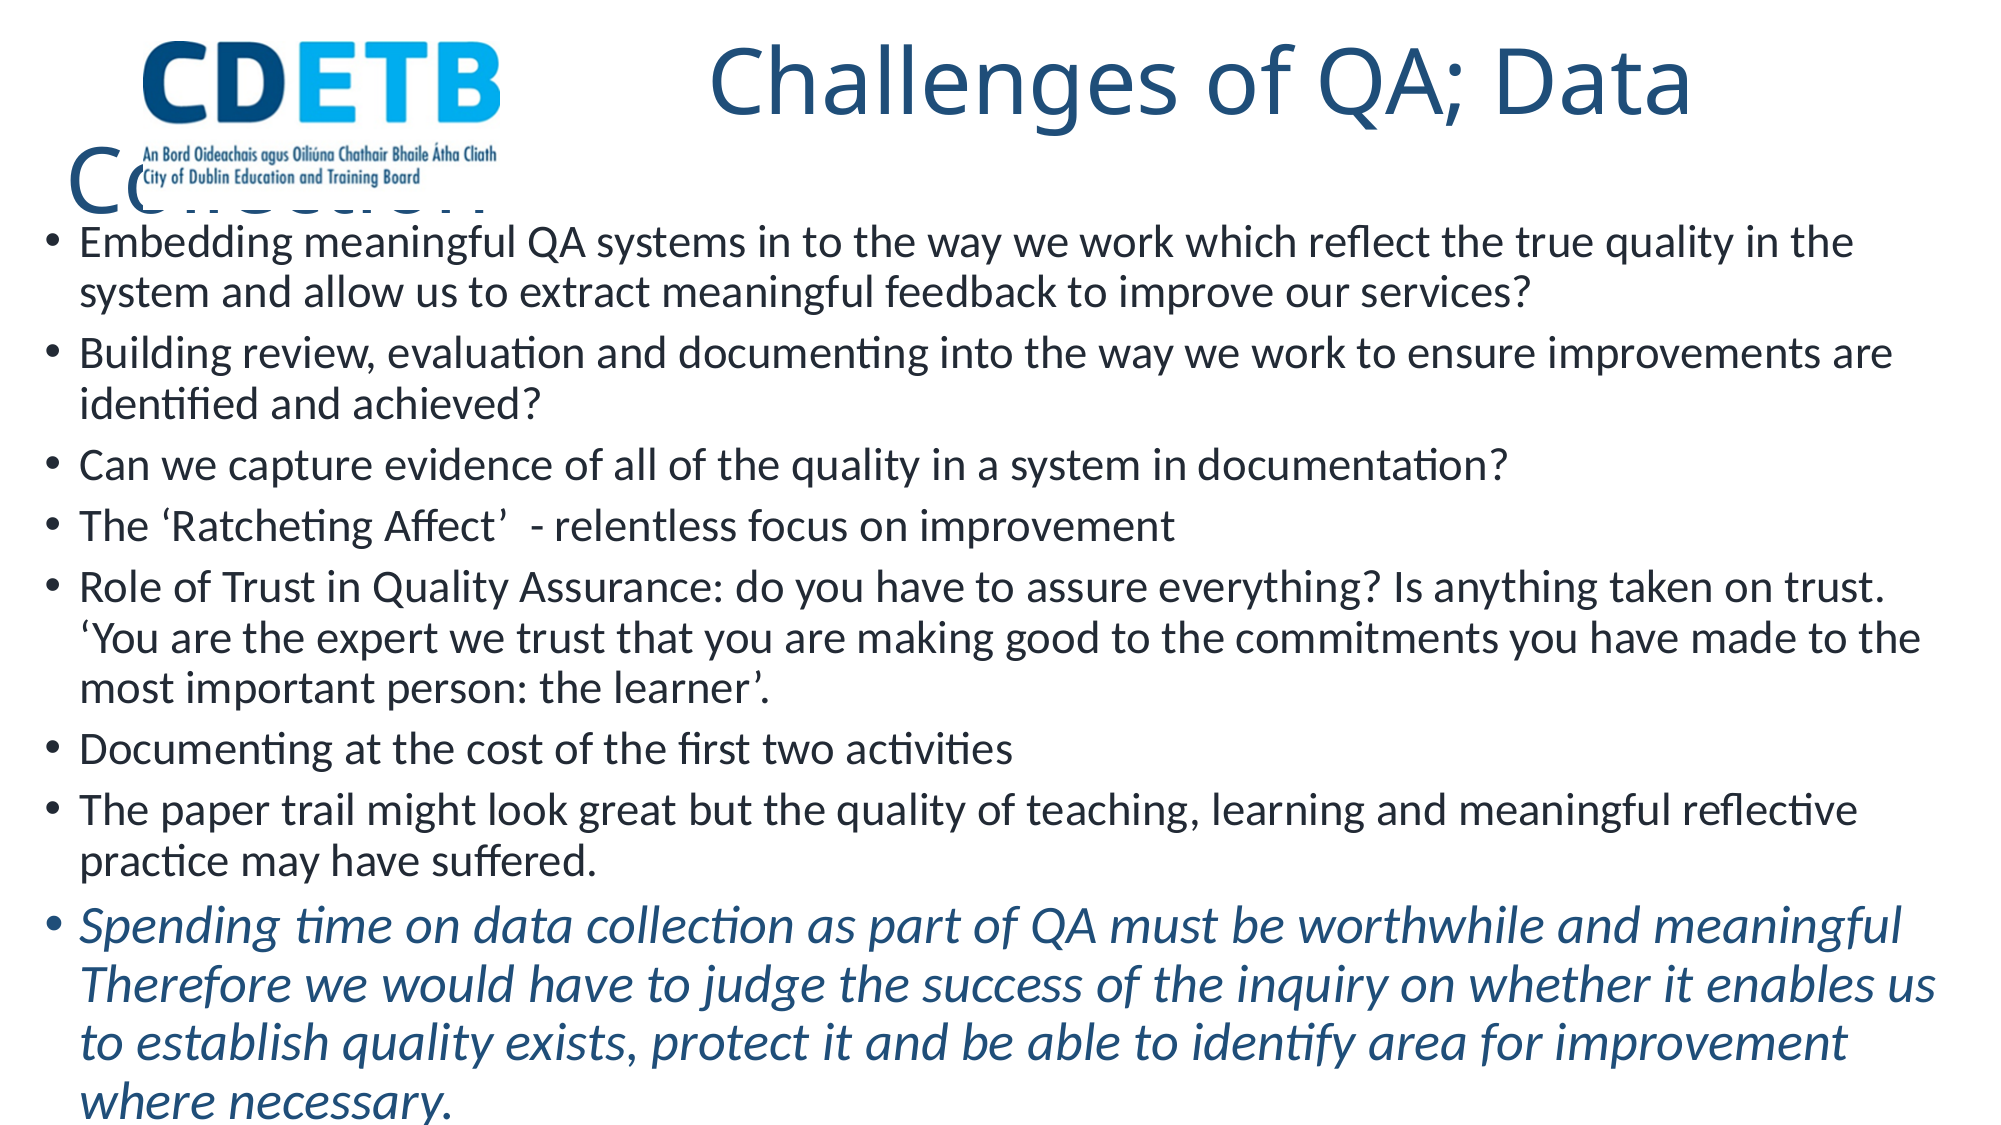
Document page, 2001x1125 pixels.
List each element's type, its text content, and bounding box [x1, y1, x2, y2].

picture [143, 41, 500, 210]
picture [458, 88, 480, 106]
title Challenges of QA; Data Collection [500, 59, 1944, 209]
title Challenges of QA; Data Collection [50, 59, 143, 209]
list Embedding meaningful QA systems in to the way we work which reflect the true quality in the system and allow us to extract meaningful feedback to improve our services? Building review, evaluation and documenting into the way we work to ensure improvements are identified and achieved? Can we capture evidence of all of the quality in a system in documentation? The ‘Ratcheting Affect’ - relentless focus on improvement Role of Trust in Quality Assurance: do you have to assure everything? Is anything taken on trust. ‘You are the expert we trust that you are making good to the commitments you have made to the most important person: the learner’. Documenting at the cost of the first two activities The paper trail might look great but the quality of teaching, learning and meaningful reflective practice may have suffered. Spending time on data collection as part of QA must be worthwhile and meaningful Therefore we would have to judge the success of the inquiry on whether it enables us to establish quality exists, protect it and be able to identify area for improvement where necessary. [29, 209, 1972, 1125]
picture [458, 58, 478, 73]
